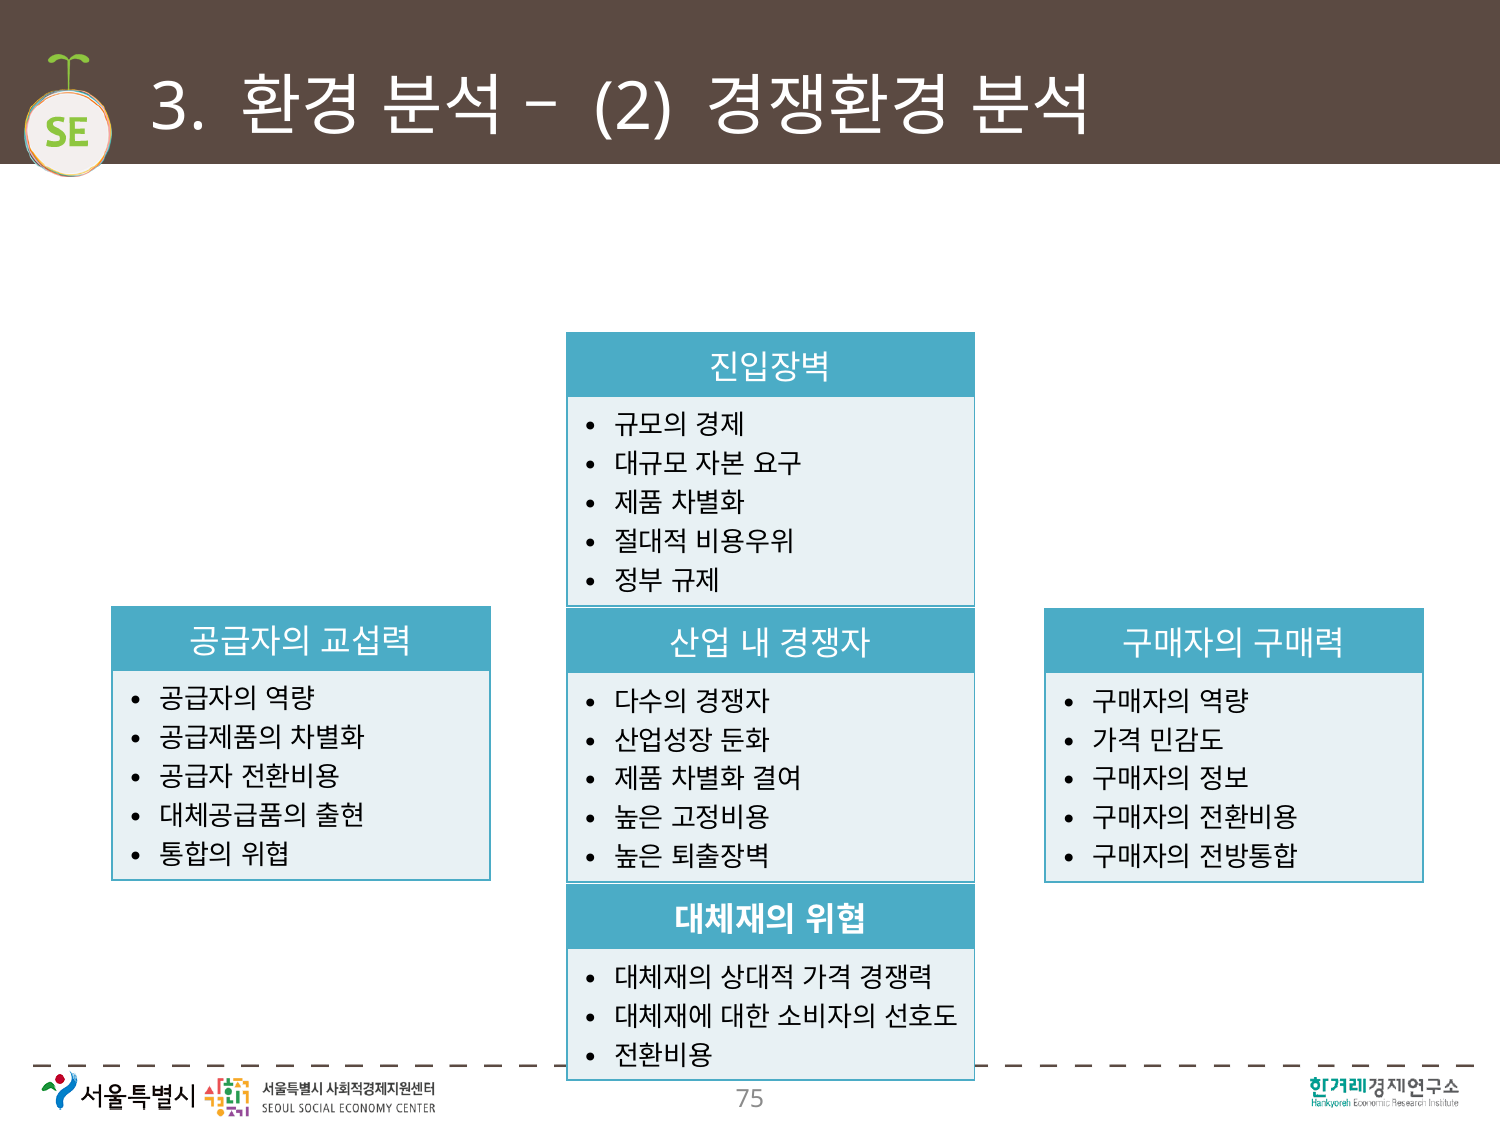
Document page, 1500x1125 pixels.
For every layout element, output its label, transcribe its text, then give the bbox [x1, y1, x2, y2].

table_cell ∙ 규모의 경제 ∙ 대규모 자본 요구 ∙ 제품 차별화 ∙ 절대적 비용우위 ∙ 정부 규제 [568, 397, 974, 605]
table_cell ∙ 구매자의 역량 ∙ 가격 민감도 ∙ 구매자의 정보 ∙ 구매자의 전환비용 ∙ 구매자의 전방통합 [1046, 673, 1422, 881]
title 3. 환경 분석 – (2) 경쟁환경 분석 [135, 45, 1463, 161]
table_cell ∙ 공급자의 역량 ∙ 공급제품의 차별화 ∙ 공급자 전환비용 ∙ 대체공급품의 출현 ∙ 통합의 위협 [113, 671, 489, 879]
table_header 산업 내 경쟁자 [568, 610, 974, 671]
table_header 대체재의 위협 [568, 886, 974, 947]
table_header 구매자의 구매력 [1046, 610, 1422, 671]
table_cell ∙ 대체재의 상대적 가격 경쟁력 ∙ 대체재에 대한 소비자의 선호도 ∙ 전환비용 [568, 949, 974, 1079]
table_cell ∙ 다수의 경쟁자 ∙ 산업성장 둔화 ∙ 제품 차별화 결여 ∙ 높은 고정비용 ∙ 높은 퇴출장벽 [568, 673, 974, 881]
table_header 진입장벽 [568, 334, 974, 395]
table_header 공급자의 교섭력 [113, 608, 489, 669]
slide_number 75 [696, 1081, 804, 1125]
picture [0, 0, 1500, 1125]
